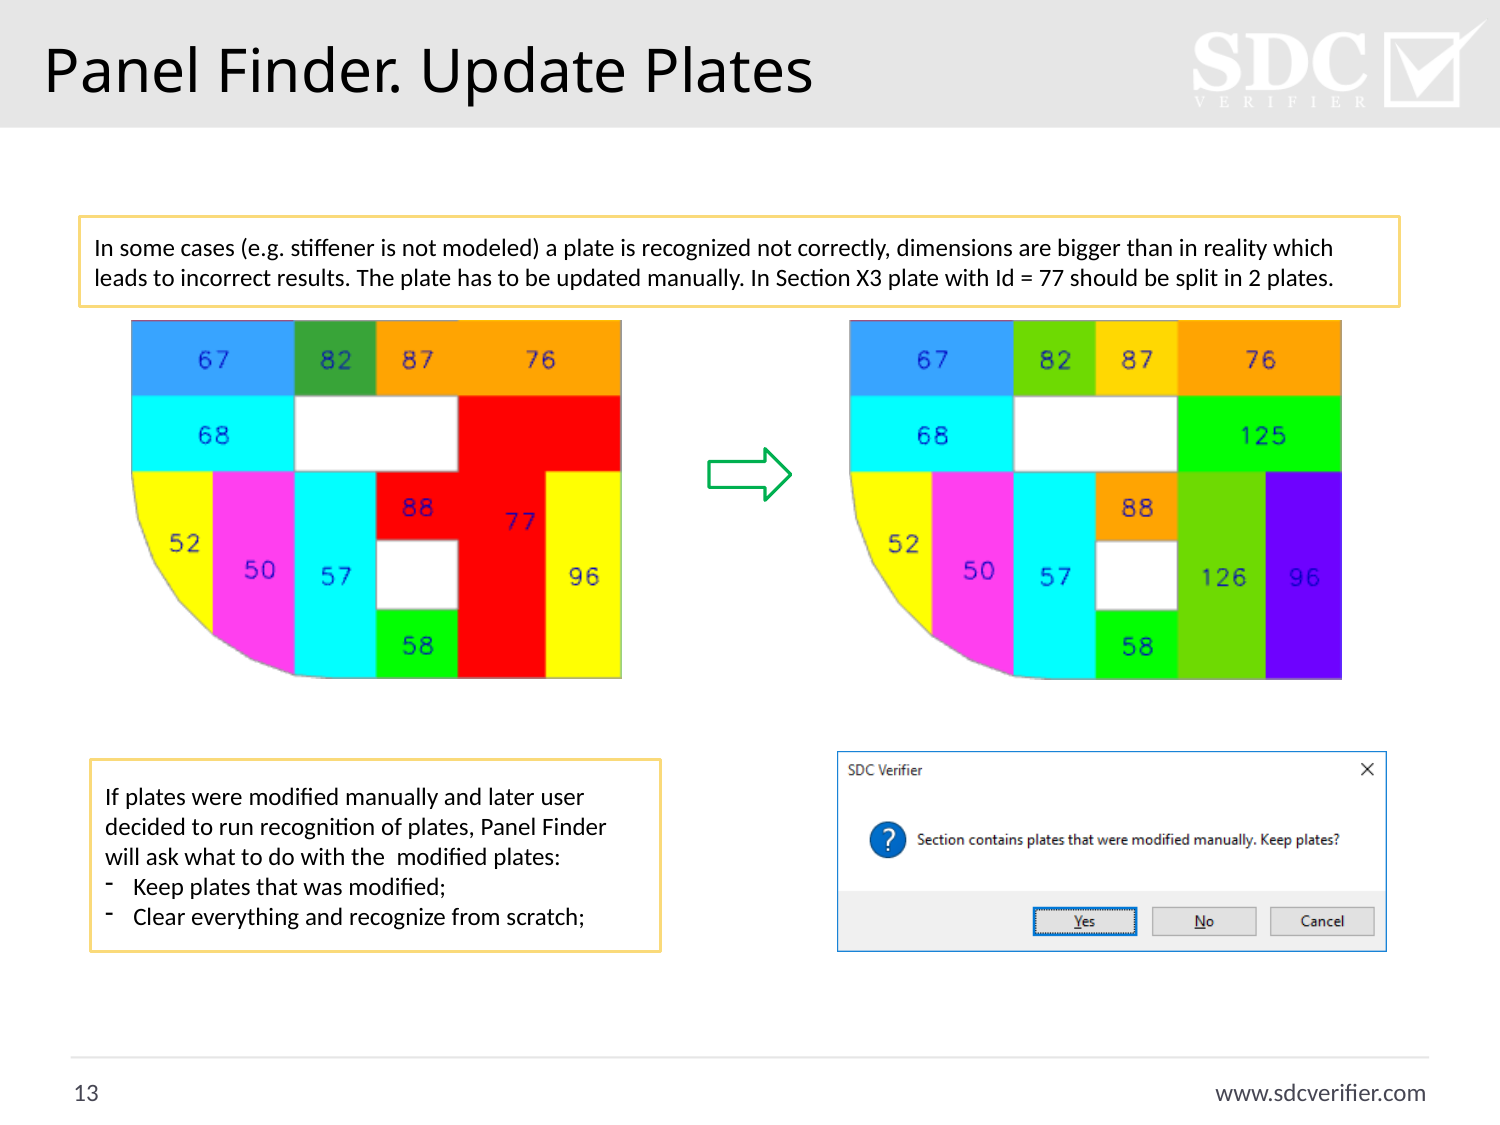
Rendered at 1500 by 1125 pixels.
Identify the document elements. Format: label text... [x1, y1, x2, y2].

text_box In some cases (e.g. stiffener is not modeled) a plate is recognized not correctly, dimensions are bigger than in reality which leads to incorrect results. The plate has to be updated manually. In Section X3 plate with Id = 77 should be split in 2 plates. [78, 215, 1401, 308]
footer www.sdcverifier.com [1200, 1072, 1443, 1111]
title Panel Finder. Update Plates [29, 24, 1478, 113]
text_box [707, 447, 792, 502]
picture [0, 0, 1500, 1125]
slide_number 13 [58, 1073, 163, 1109]
text_box If plates were modified manually and later user decided to run recognition of plates, Panel Finder will ask what to do with the modified plates: Keep plates that was modified; Clear everything and recognize from scratch; [89, 758, 662, 953]
